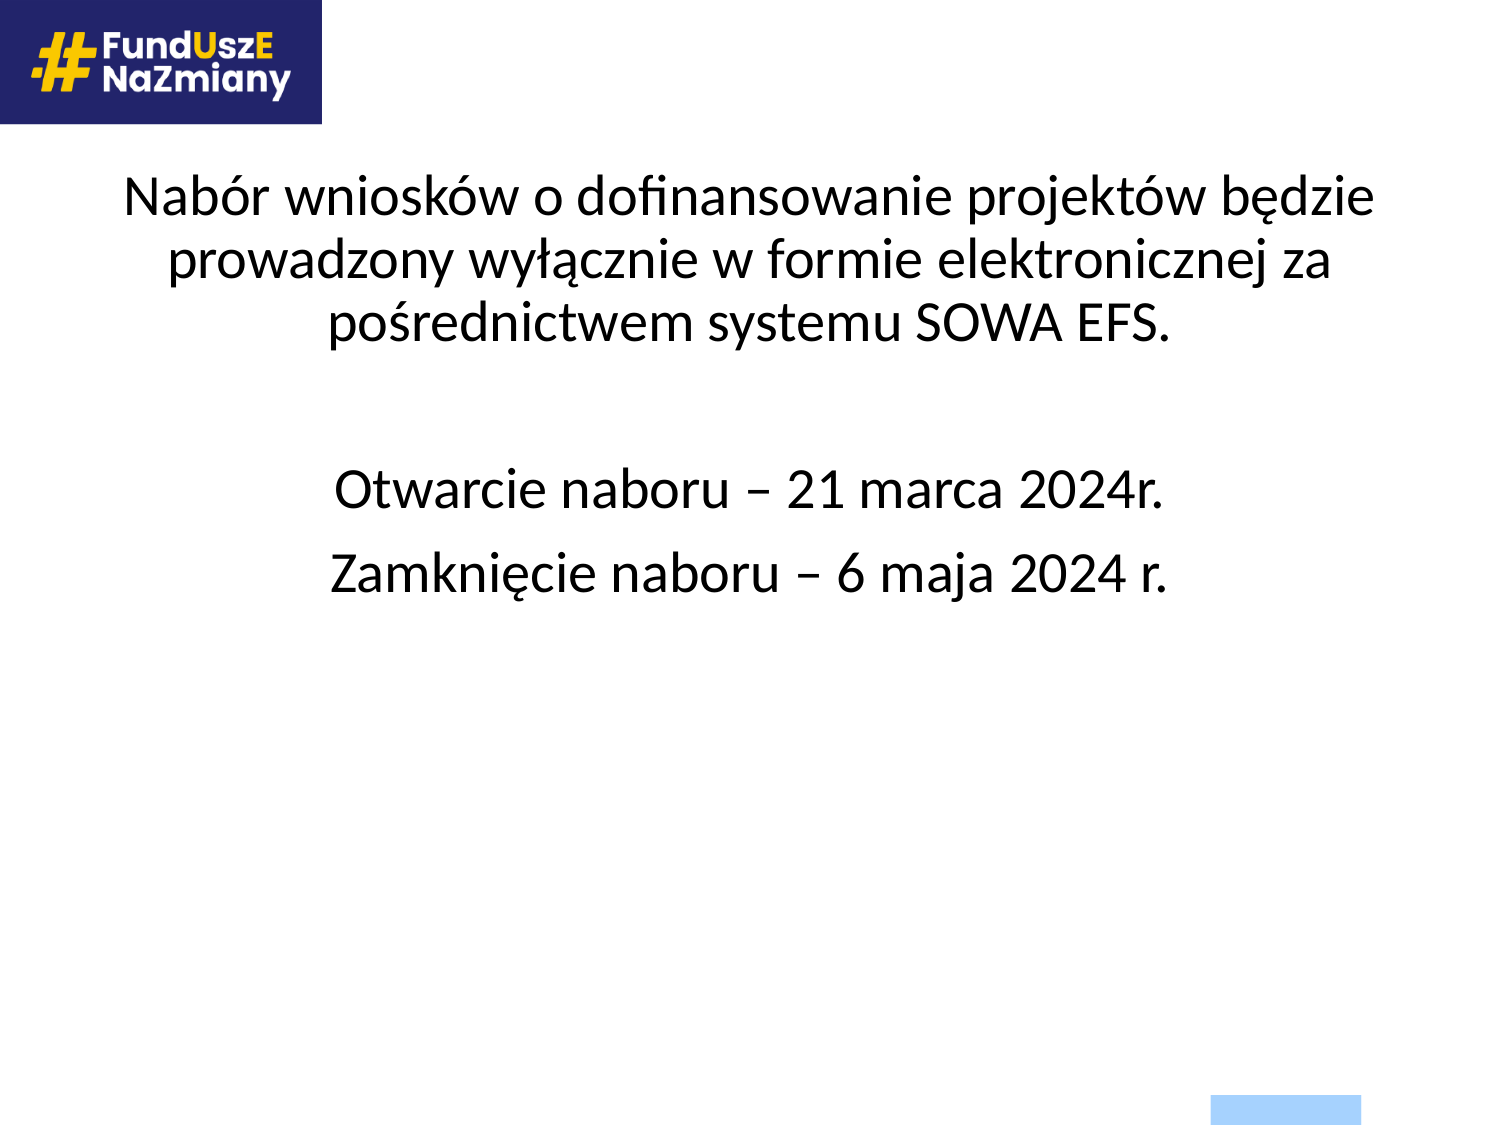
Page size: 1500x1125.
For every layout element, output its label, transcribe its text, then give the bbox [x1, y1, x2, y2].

list Nabór wniosków o dofinansowanie projektów będzie prowadzony wyłącznie w formie elektronicznej za pośrednictwem systemu SOWA EFS. Otwarcie naboru – 21 marca 2024r. Zamknięcie naboru – 6 maja 2024 r. [103, 158, 1397, 1047]
picture [0, 0, 1500, 1125]
